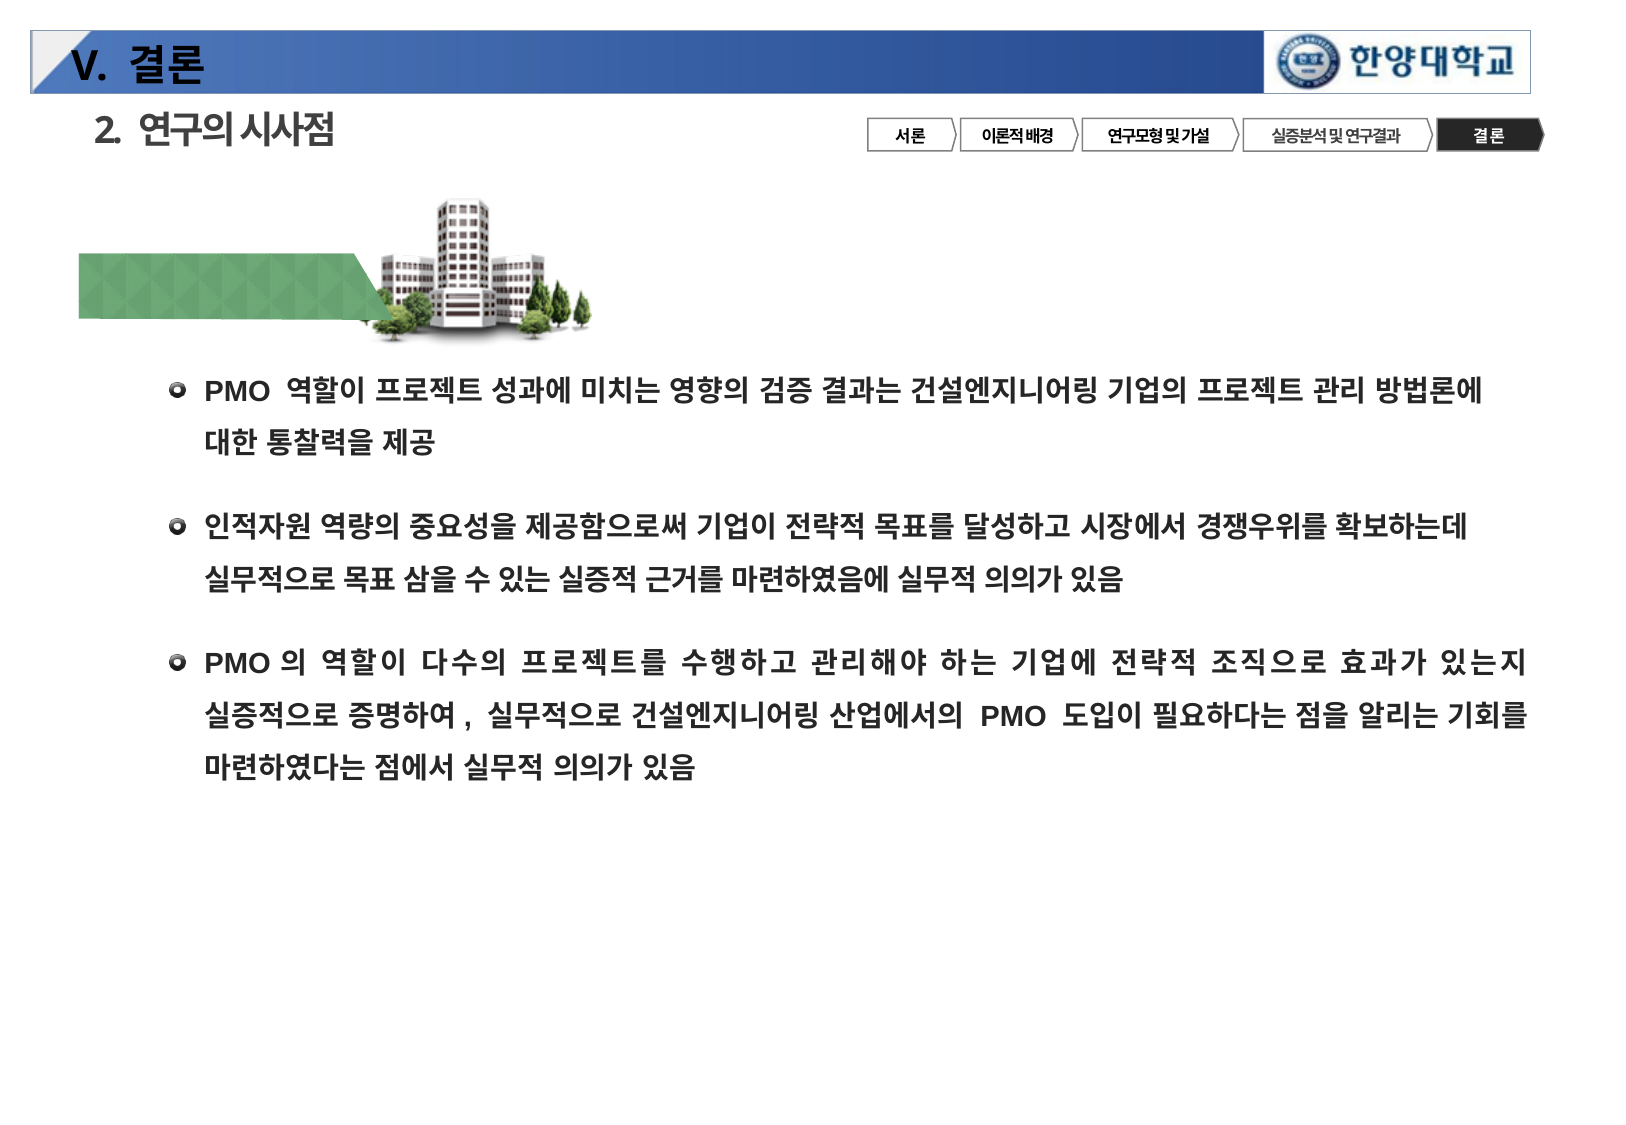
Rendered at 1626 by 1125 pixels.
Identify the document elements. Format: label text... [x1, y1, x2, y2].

picture [167, 652, 188, 672]
text_box PMO 역할이 프로젝트 성과에 미치는 영향의 검증 결과는 건설엔지니어링 기업의 프로젝트 관리 방법론에 대한 통찰력을 제공 인적자원 역량의 중요성을 제공함으로써 기업이 전략적 목표를 달성하고 시장에서 경쟁우위를 확보하는데 실무적으로 목표 삼을 수 있는 실증적 근거를 마련하였음에 실무적 의의가 있음 PMO의 역할이 다수의 프로젝트를 수행하고 관리해야 하는 기업에 전략적 조직으로 효과가 있는지 실증적으로 증명하여, 실무적으로 건설엔지니어링 산업에서의 PMO 도입이 필요하다는 점을 알리는 기회를 마련하였다는 점에서 실무적 의의가 있음 [153, 347, 1544, 792]
text_box 2. 연구의 시사점 [78, 98, 1544, 159]
picture [355, 198, 592, 348]
picture [167, 516, 188, 536]
text_box 실무적 시사점 [77, 252, 355, 321]
picture [167, 380, 188, 399]
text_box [30, 30, 1531, 97]
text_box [867, 118, 1544, 152]
